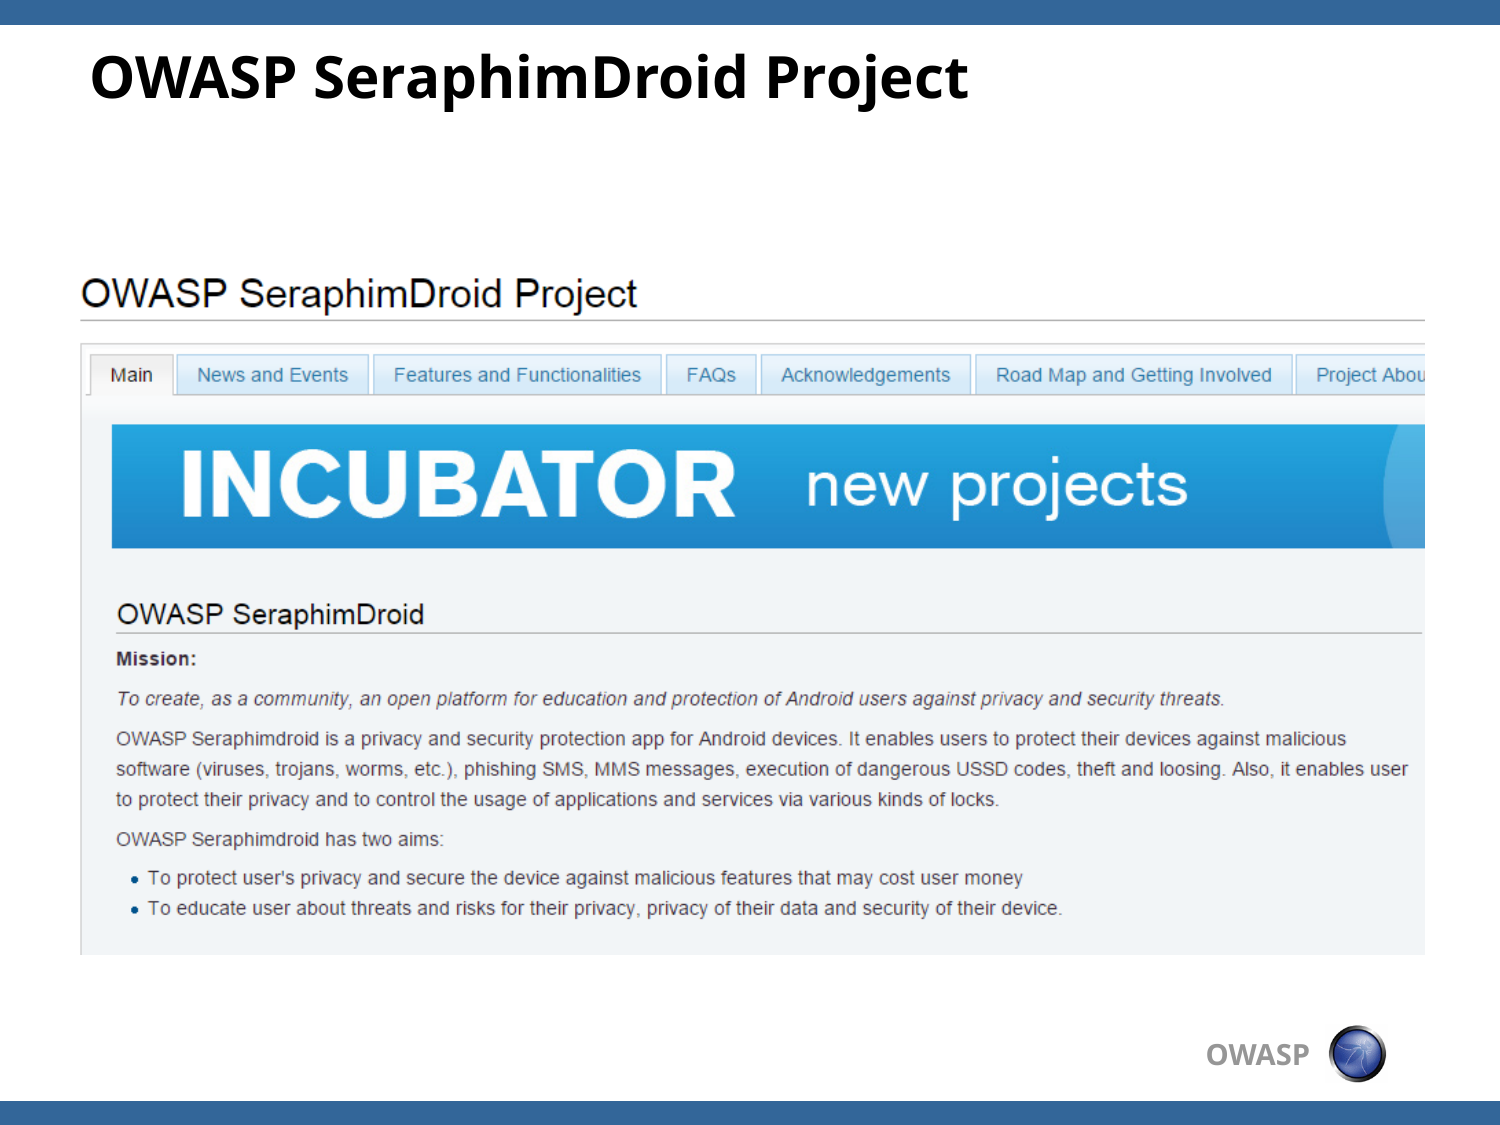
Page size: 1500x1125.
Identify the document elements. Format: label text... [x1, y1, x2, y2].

title OWASP SeraphimDroid Project [75, 32, 1425, 188]
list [74, 262, 1425, 955]
picture [1325, 1024, 1388, 1083]
